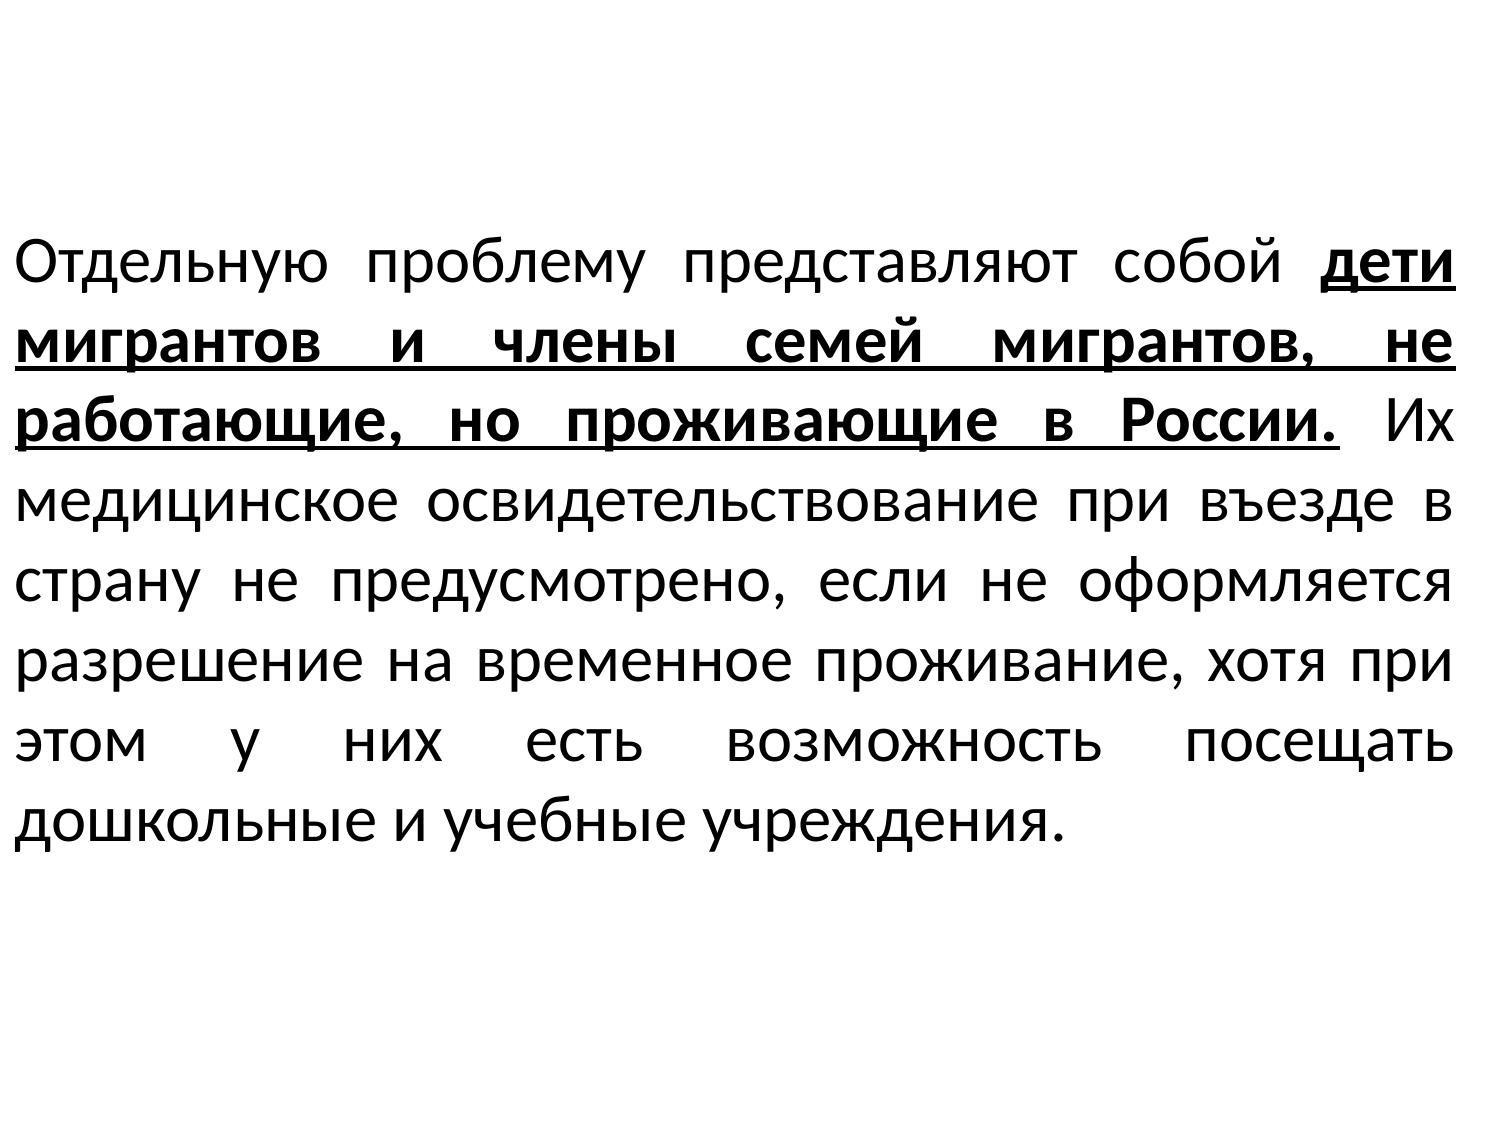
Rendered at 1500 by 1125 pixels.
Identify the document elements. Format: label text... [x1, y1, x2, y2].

text_box Отдельную проблему представляют собой дети мигрантов и члены семей мигрантов, не работающие, но проживающие в России. Их медицинское освидетельствование при въезде в страну не предусмотрено, если не оформляется разрешение на временное проживание, хотя при этом у них есть возможность посещать дошкольные и учебные учреждения. [0, 207, 1471, 863]
